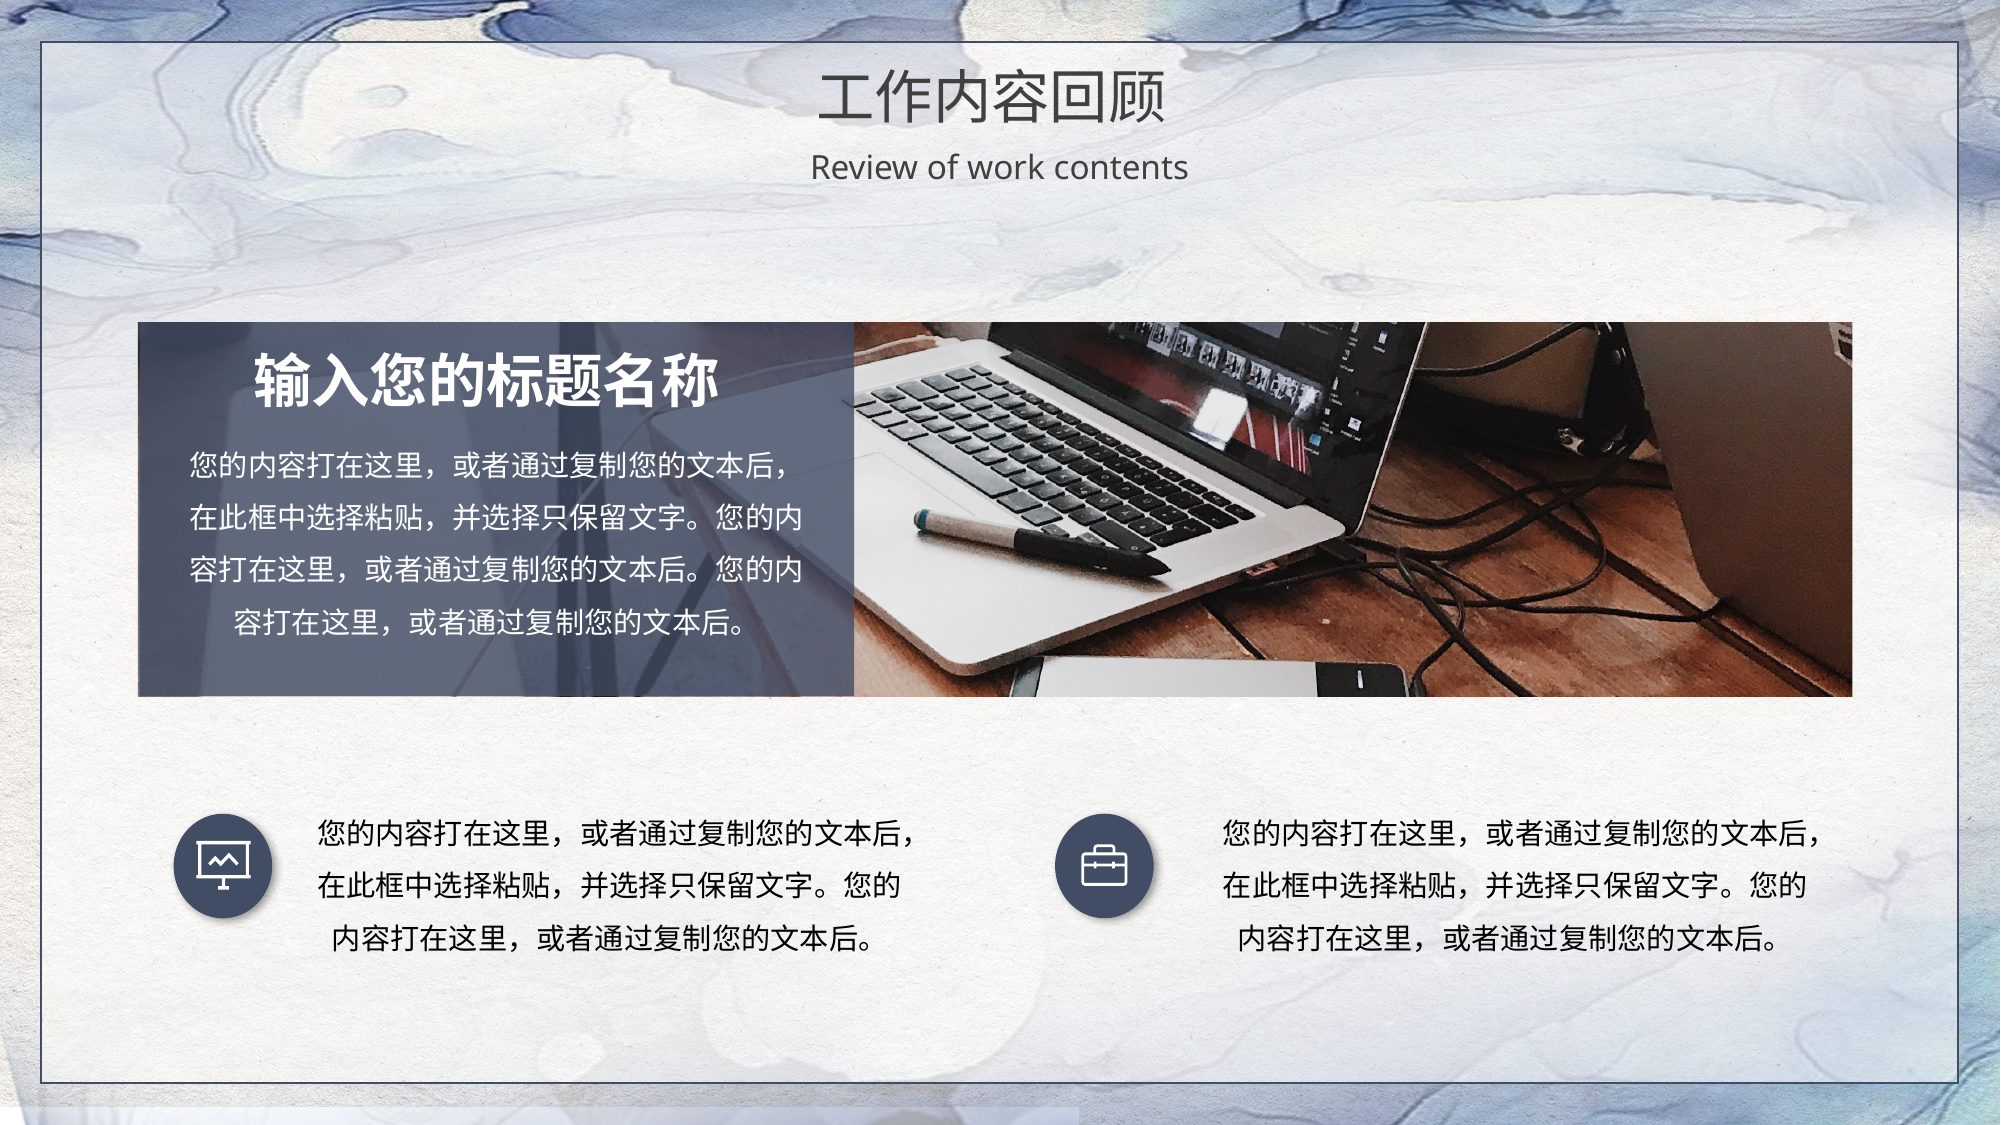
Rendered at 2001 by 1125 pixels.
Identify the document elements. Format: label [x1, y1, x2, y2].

picture [0, 0, 2000, 1125]
text_box [789, 52, 1210, 194]
text_box [137, 322, 1853, 1018]
